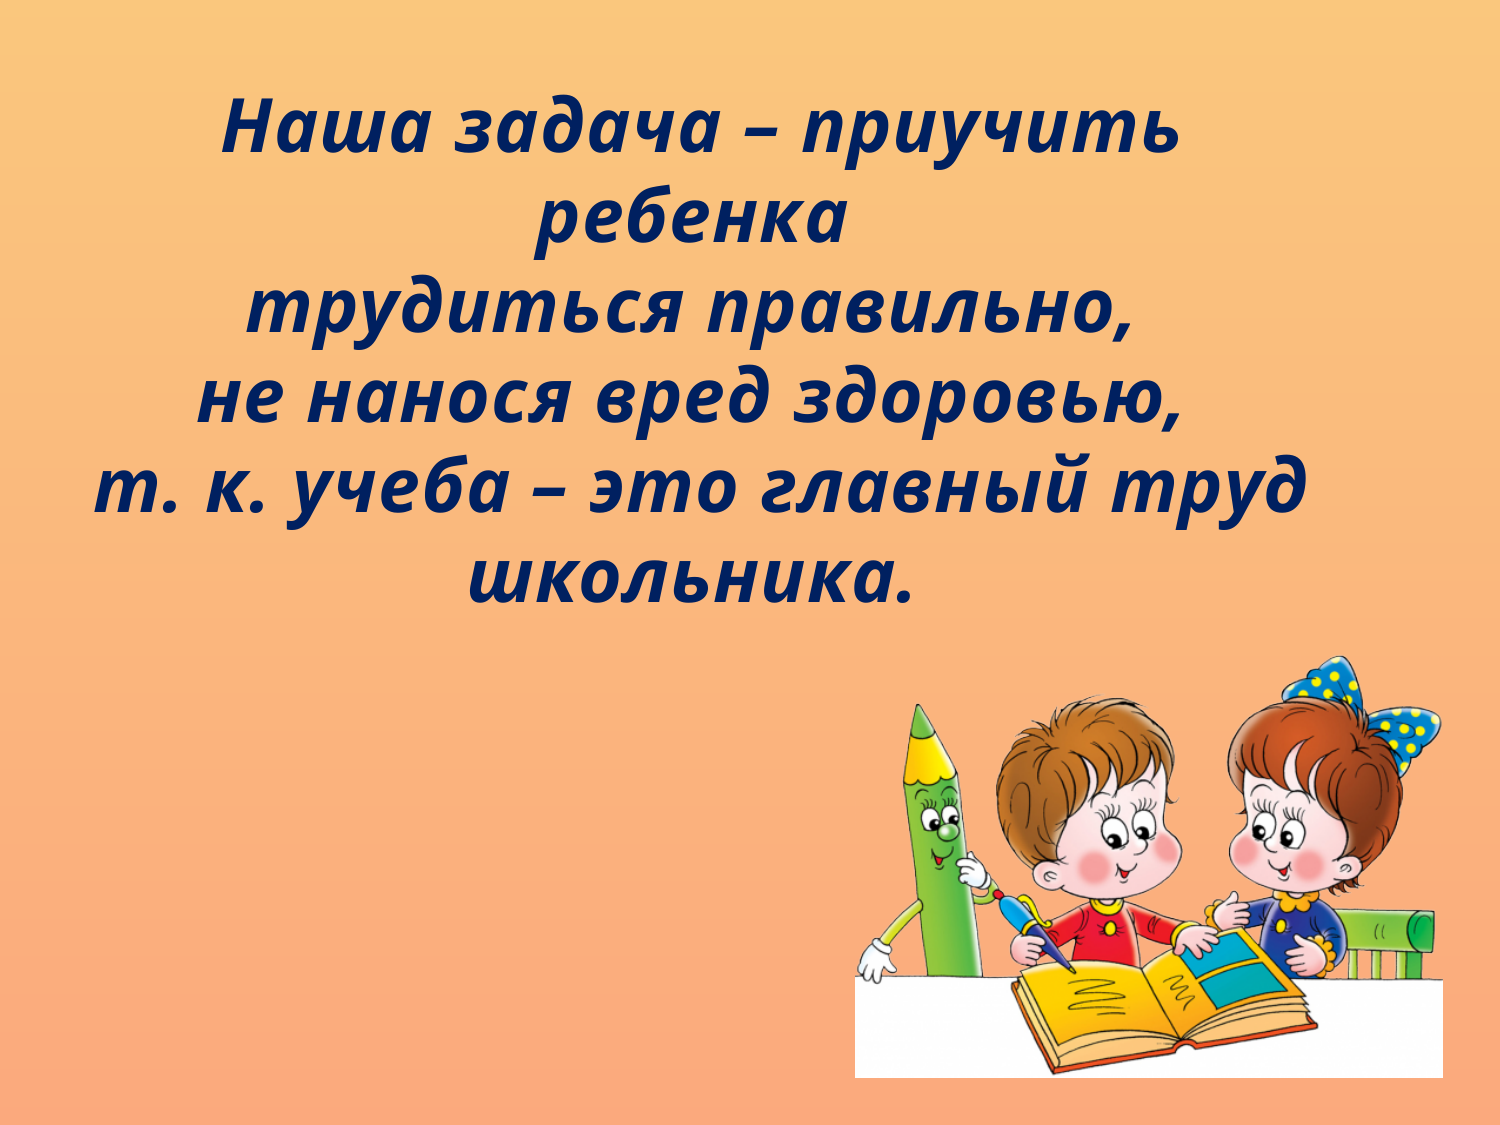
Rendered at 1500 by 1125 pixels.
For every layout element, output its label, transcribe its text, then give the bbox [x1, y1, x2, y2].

text_box Наша задача – приучить ребенка трудиться правильно, не нанося вред здоровью, т. к. учеба – это главный труд школьника. [58, 70, 1348, 626]
picture [854, 643, 1444, 1079]
